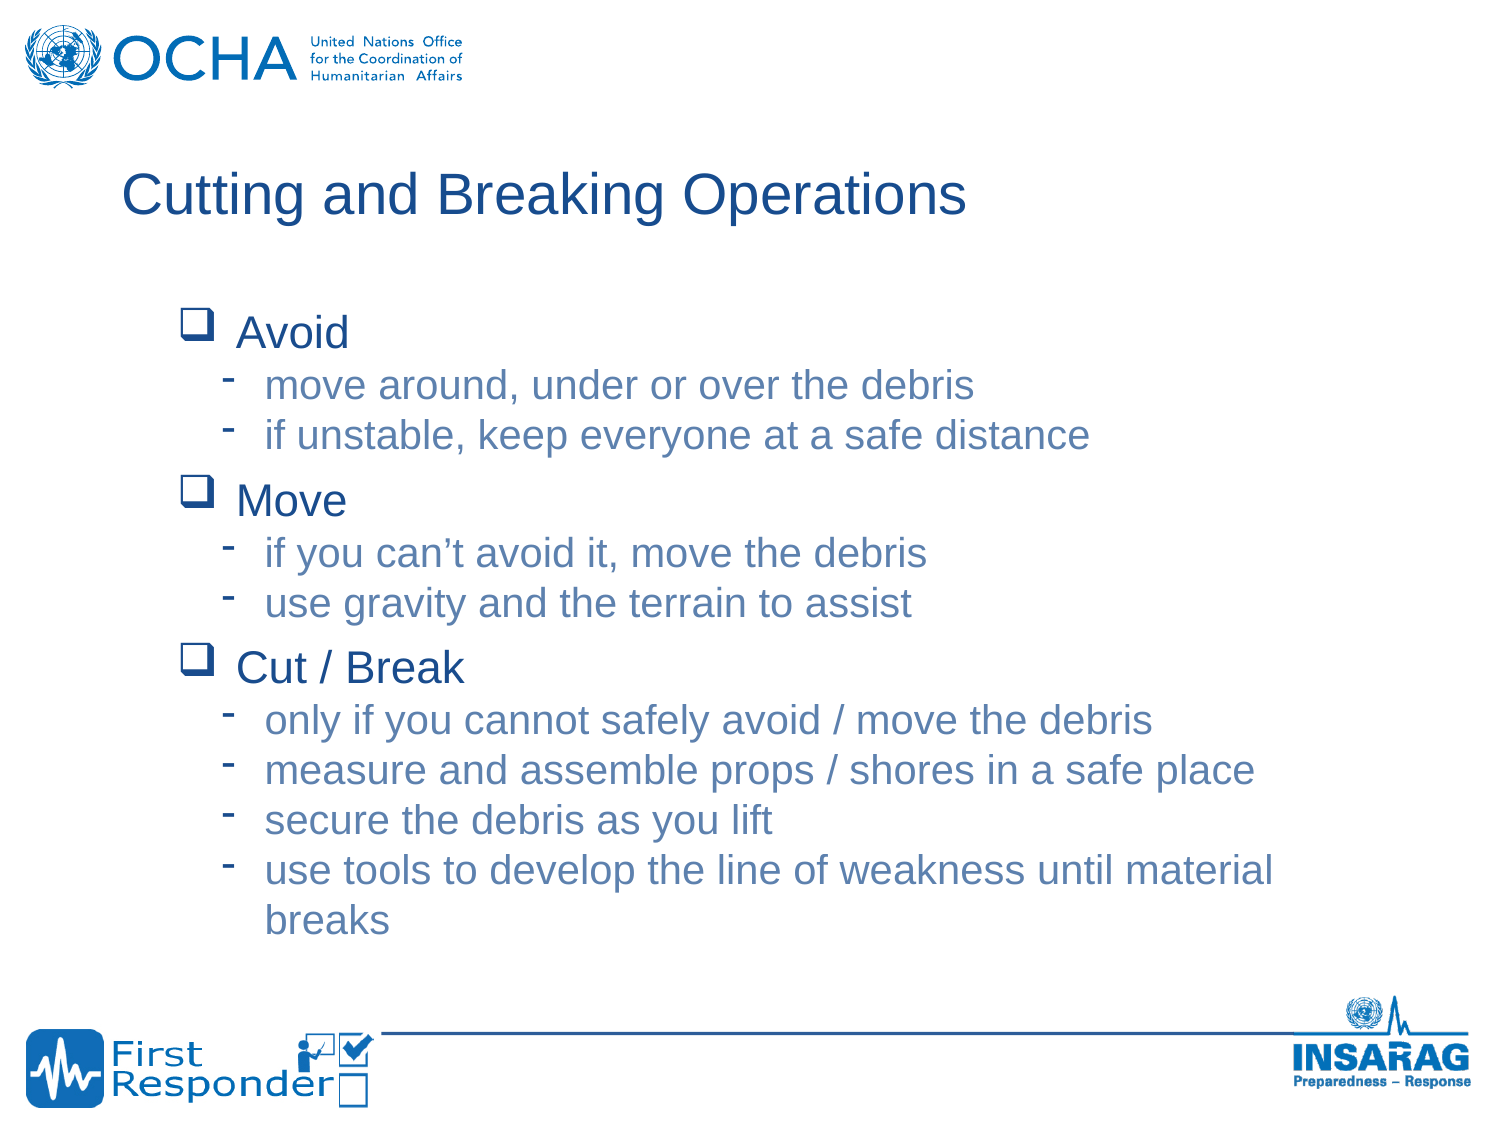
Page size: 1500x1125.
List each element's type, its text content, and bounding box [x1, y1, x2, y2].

picture [1287, 995, 1471, 1094]
picture [24, 1024, 375, 1113]
text_box Avoid move around, under or over the debris if unstable, keep everyone at a safe distance Move if you can’t avoid it, move the debris use gravity and the terrain to assist Cut / Break only if you cannot safely avoid / move the debris measure and assemble props / shores in a safe place secure the debris as you lift use tools to develop the line of weakness until material breaks [118, 295, 1363, 996]
list Cutting and Breaking Operations [100, 147, 1451, 236]
